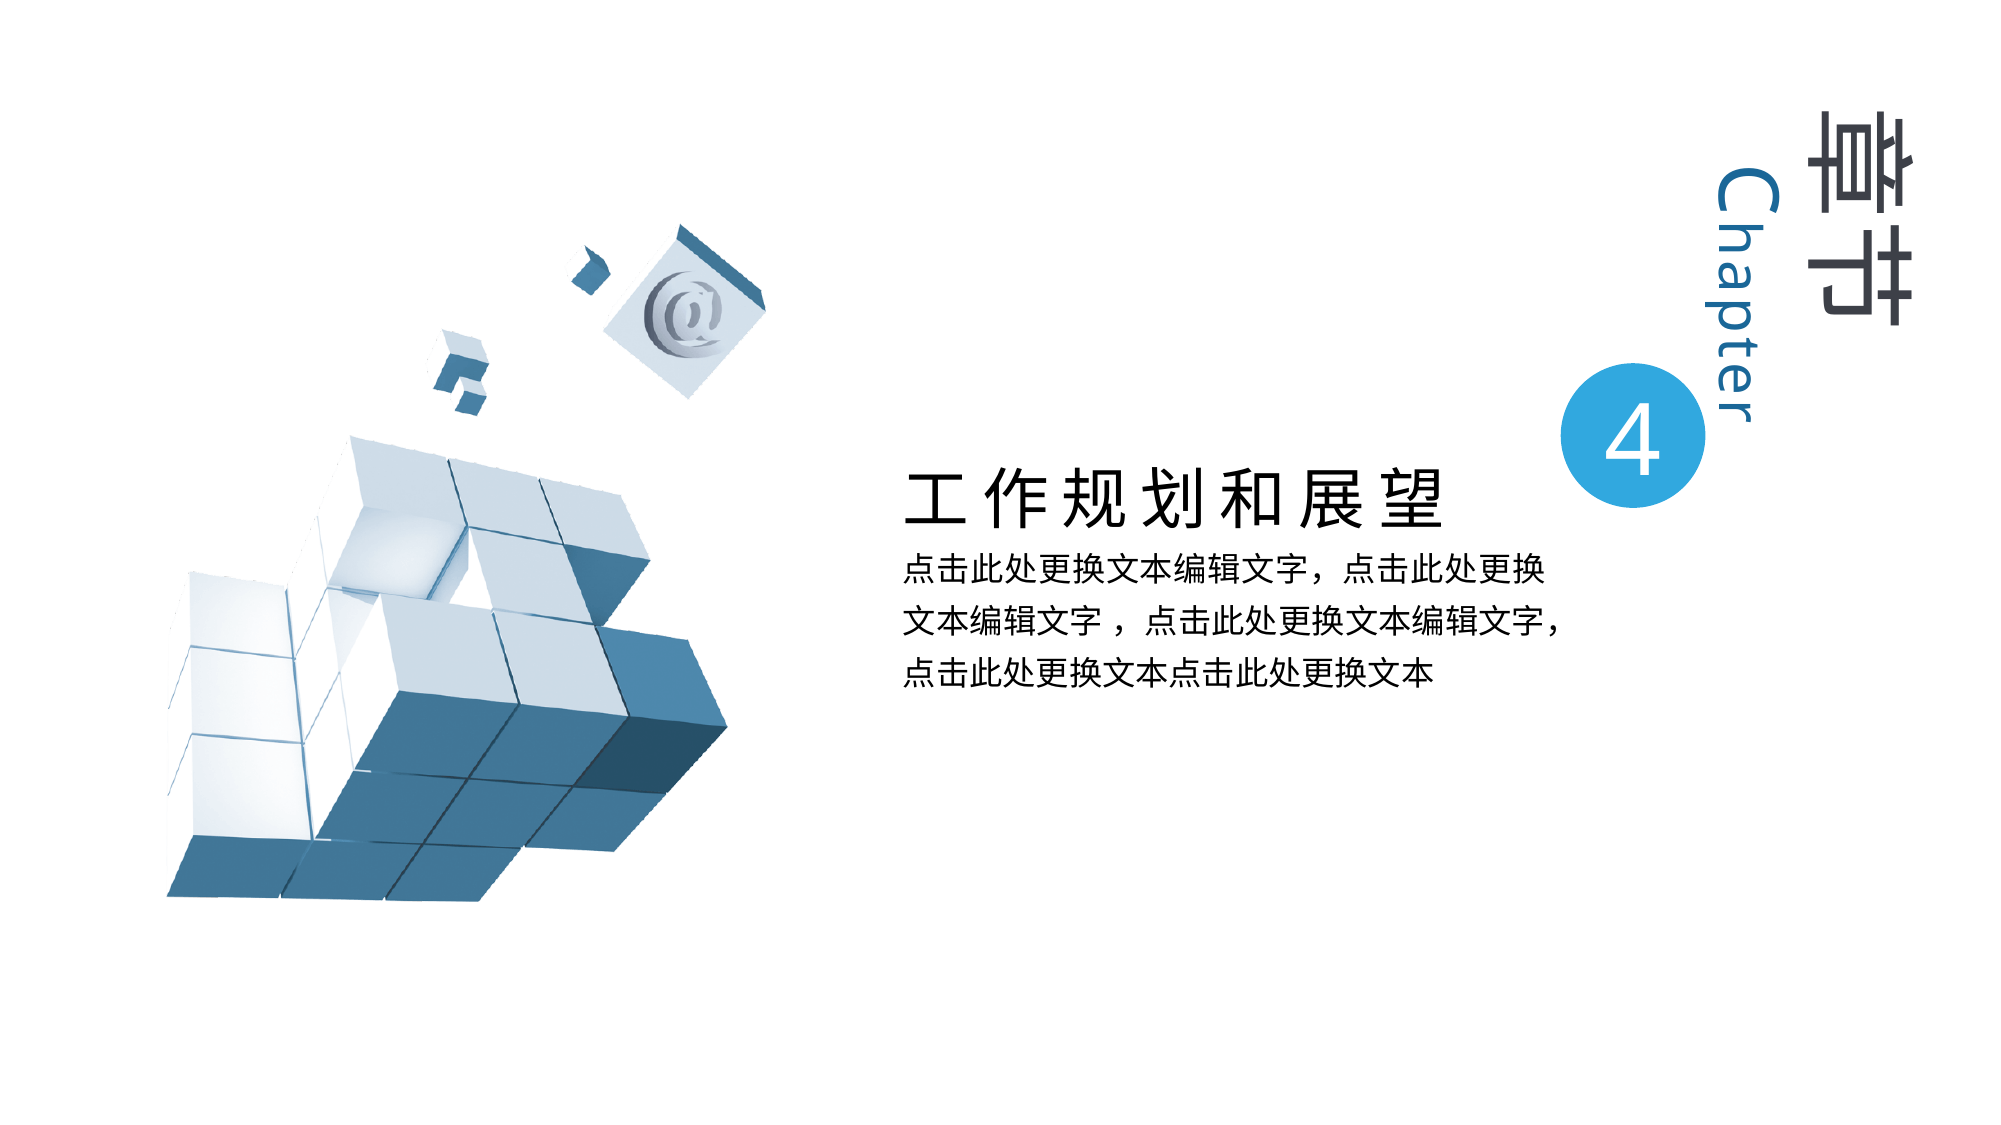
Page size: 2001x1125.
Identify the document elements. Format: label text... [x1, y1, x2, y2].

text_box 4 [1559, 362, 1707, 509]
text_box 工作规划和展望 点击此处更换文本编辑文字，点击此处更换文本编辑文字 ，点击此处更换文本编辑文字，点击此处更换文本点击此处更换文本 [903, 432, 1547, 839]
text_box 章节 [1778, 91, 1946, 364]
picture [166, 223, 766, 902]
text_box Chapter [1691, 163, 1814, 739]
